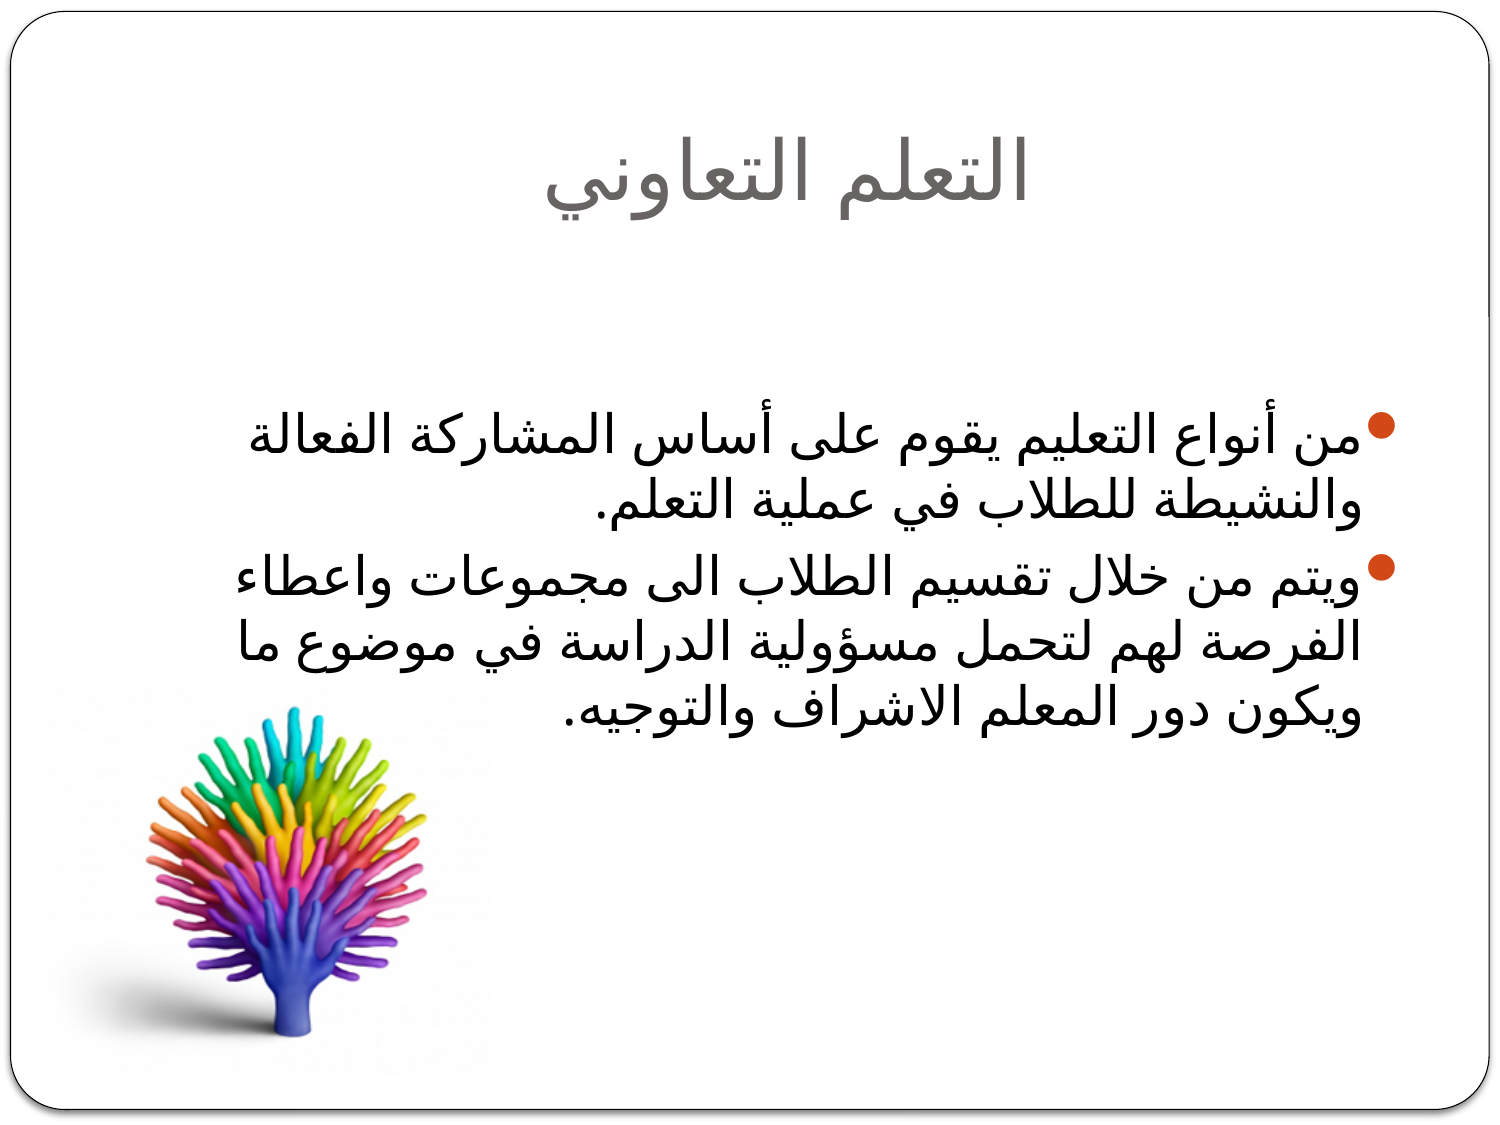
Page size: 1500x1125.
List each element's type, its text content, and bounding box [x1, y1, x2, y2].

picture [29, 680, 491, 1088]
title التعلم التعاوني [150, 45, 1425, 233]
list من أنواع التعليم يقوم على أساس المشاركة الفعالة والنشيطة للطلاب في عملية التعلم. ويتم من خلال تقسيم الطلاب الى مجموعات واعطاء الفرصة لهم لتحمل مسؤولية الدراسة في موضوع ما ويكون دور المعلم الاشراف والتوجيه. [150, 237, 1425, 988]
